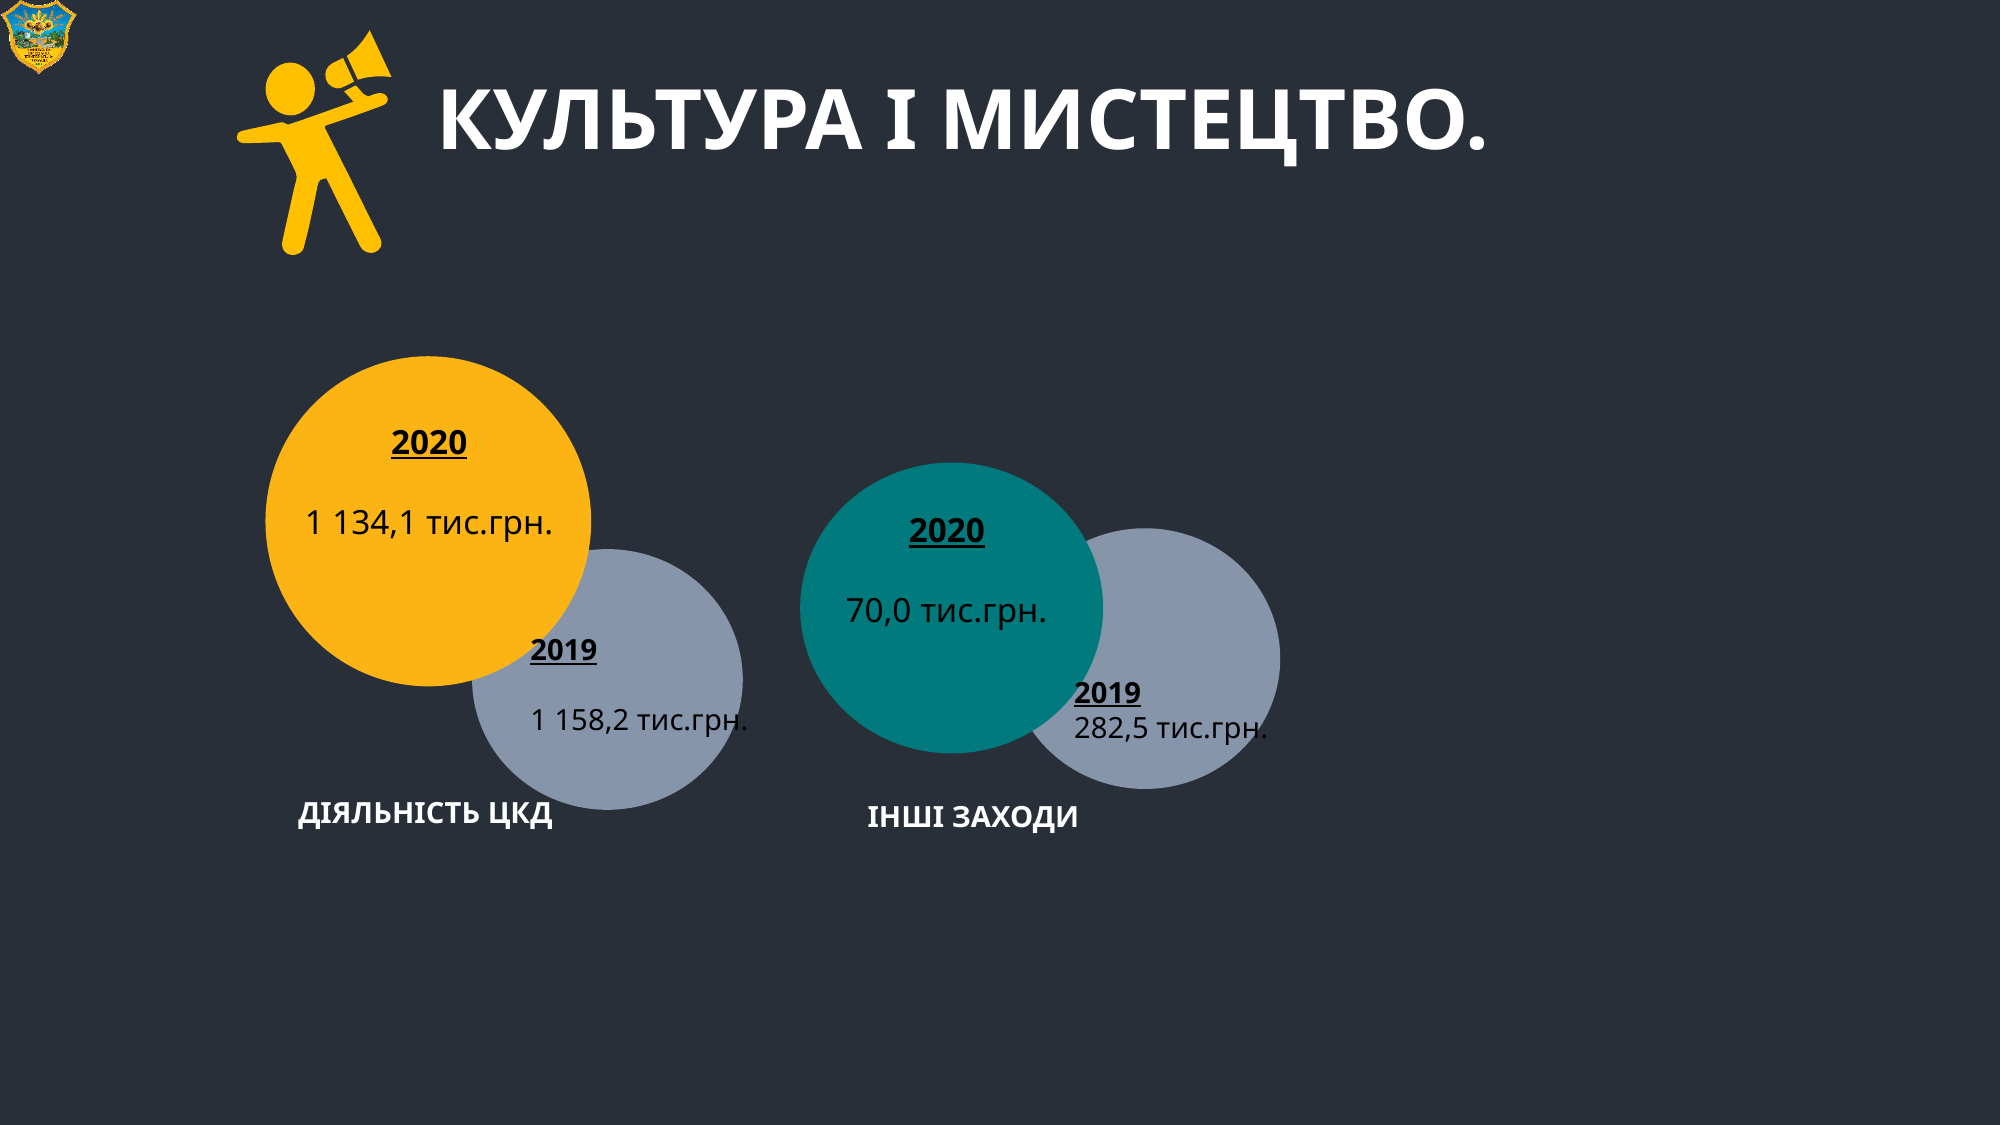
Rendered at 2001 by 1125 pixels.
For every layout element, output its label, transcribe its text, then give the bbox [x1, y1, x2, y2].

text_box [278, 589, 578, 688]
text_box ІНШІ ЗАХОДИ [793, 791, 1154, 841]
text_box [304, 355, 553, 413]
text_box [559, 550, 731, 623]
text_box [1032, 713, 1241, 791]
text_box [846, 461, 1057, 502]
text_box 2020 1 134,1 тис.грн. [225, 413, 633, 589]
text_box КУЛЬТУРА І МИСТЕЦТВО. [421, 59, 1633, 174]
text_box [236, 105, 384, 255]
text_box 2019 1 158,2 тис.грн. [515, 623, 858, 744]
text_box 2020 70,0 тис.грн. [783, 502, 1111, 677]
text_box 2019 282,5 тис.грн. [1059, 666, 1584, 752]
picture [0, 0, 77, 75]
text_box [323, 32, 390, 105]
text_box [265, 62, 315, 116]
text_box ДІЯЛЬНІСТЬ ЦКД [236, 787, 622, 837]
text_box [858, 677, 1059, 755]
text_box [471, 663, 727, 811]
text_box [1111, 527, 1282, 666]
